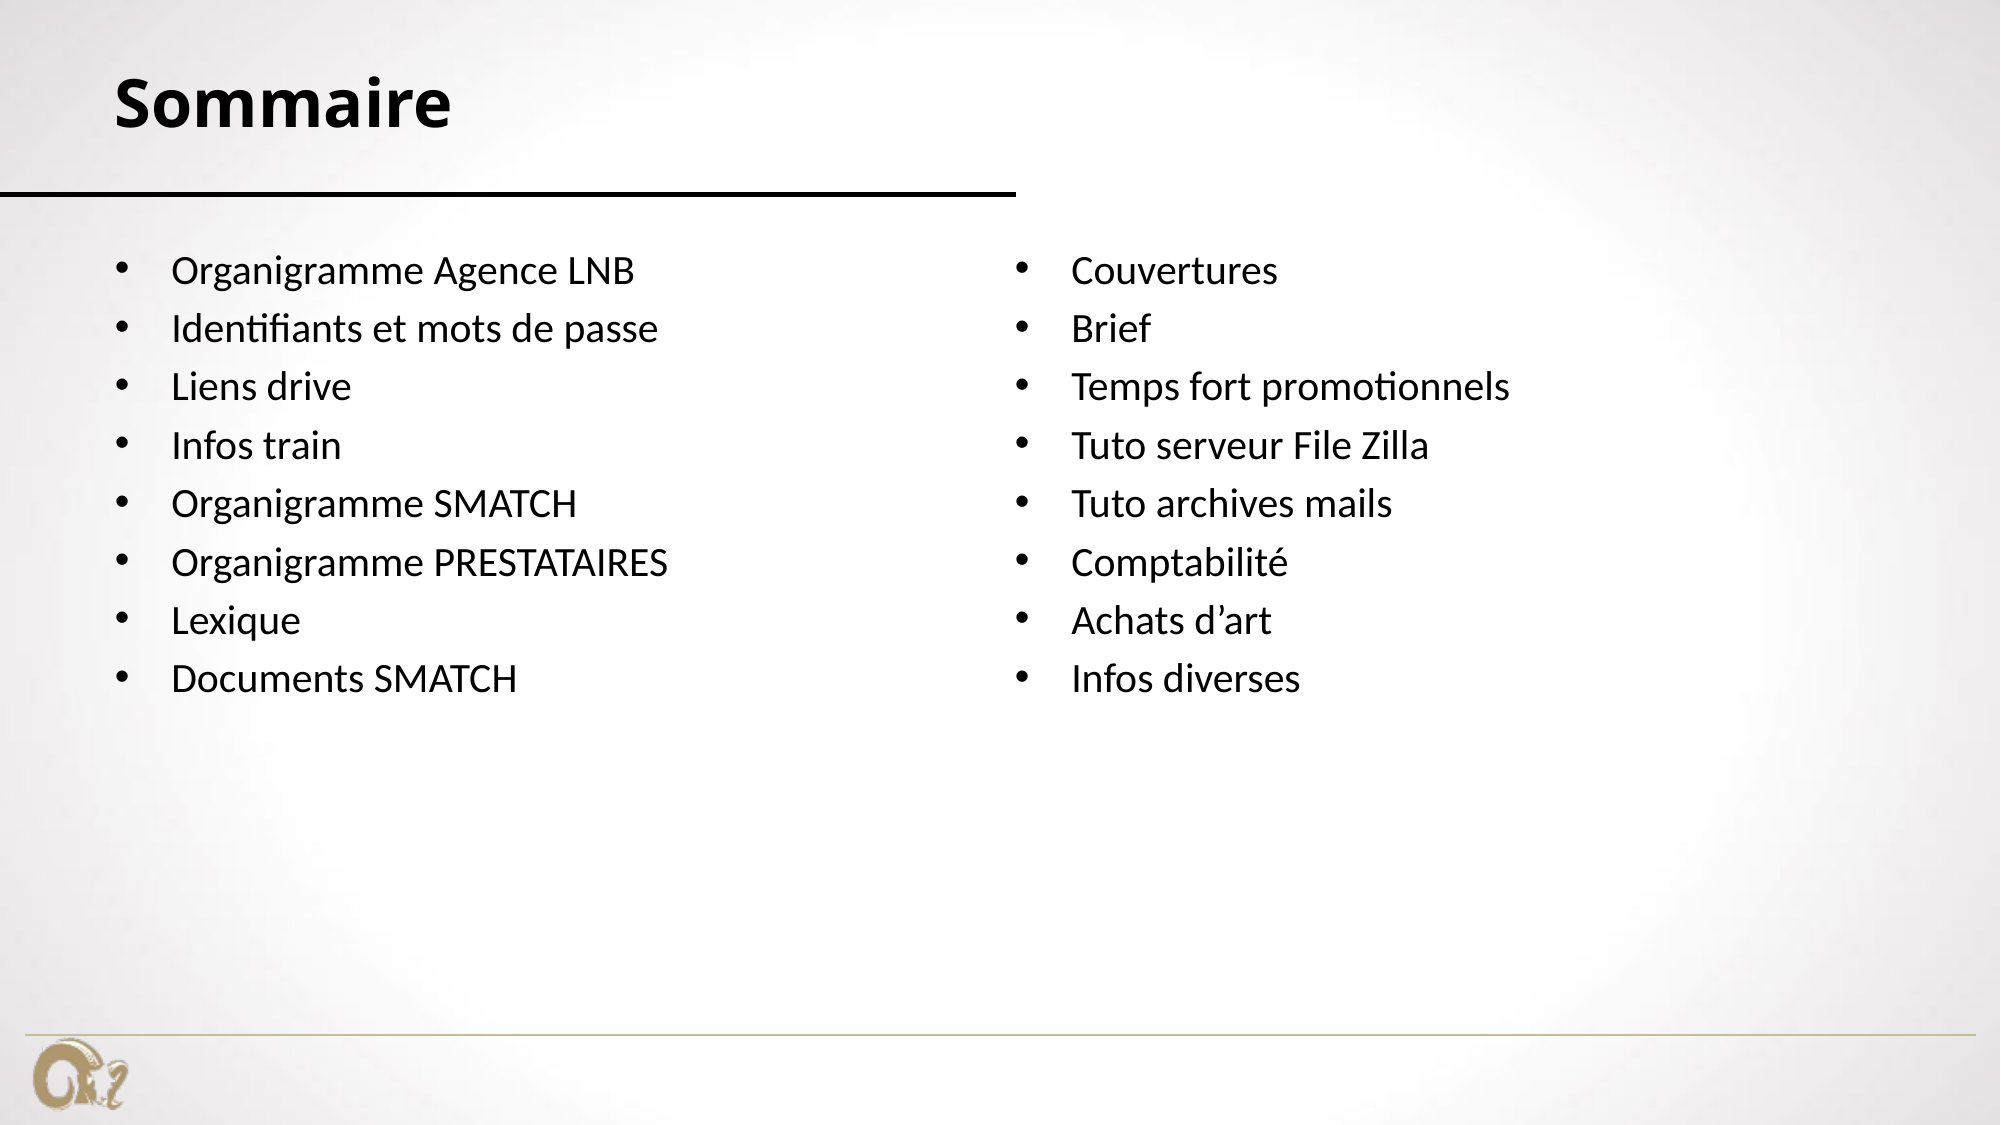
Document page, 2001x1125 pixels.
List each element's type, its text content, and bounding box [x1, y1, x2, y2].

text_box Couvertures Brief Temps fort promotionnels Tuto serveur File Zilla Tuto archives mails Comptabilité Achats d’art Infos diverses [999, 235, 1676, 1027]
list Organigramme Agence LNB Identifiants et mots de passe Liens drive Infos train Organigramme SMATCH Organigramme PRESTATAIRES Lexique Documents SMATCH [99, 235, 776, 1027]
title Sommaire [99, 7, 1900, 195]
picture [0, 0, 2000, 1125]
